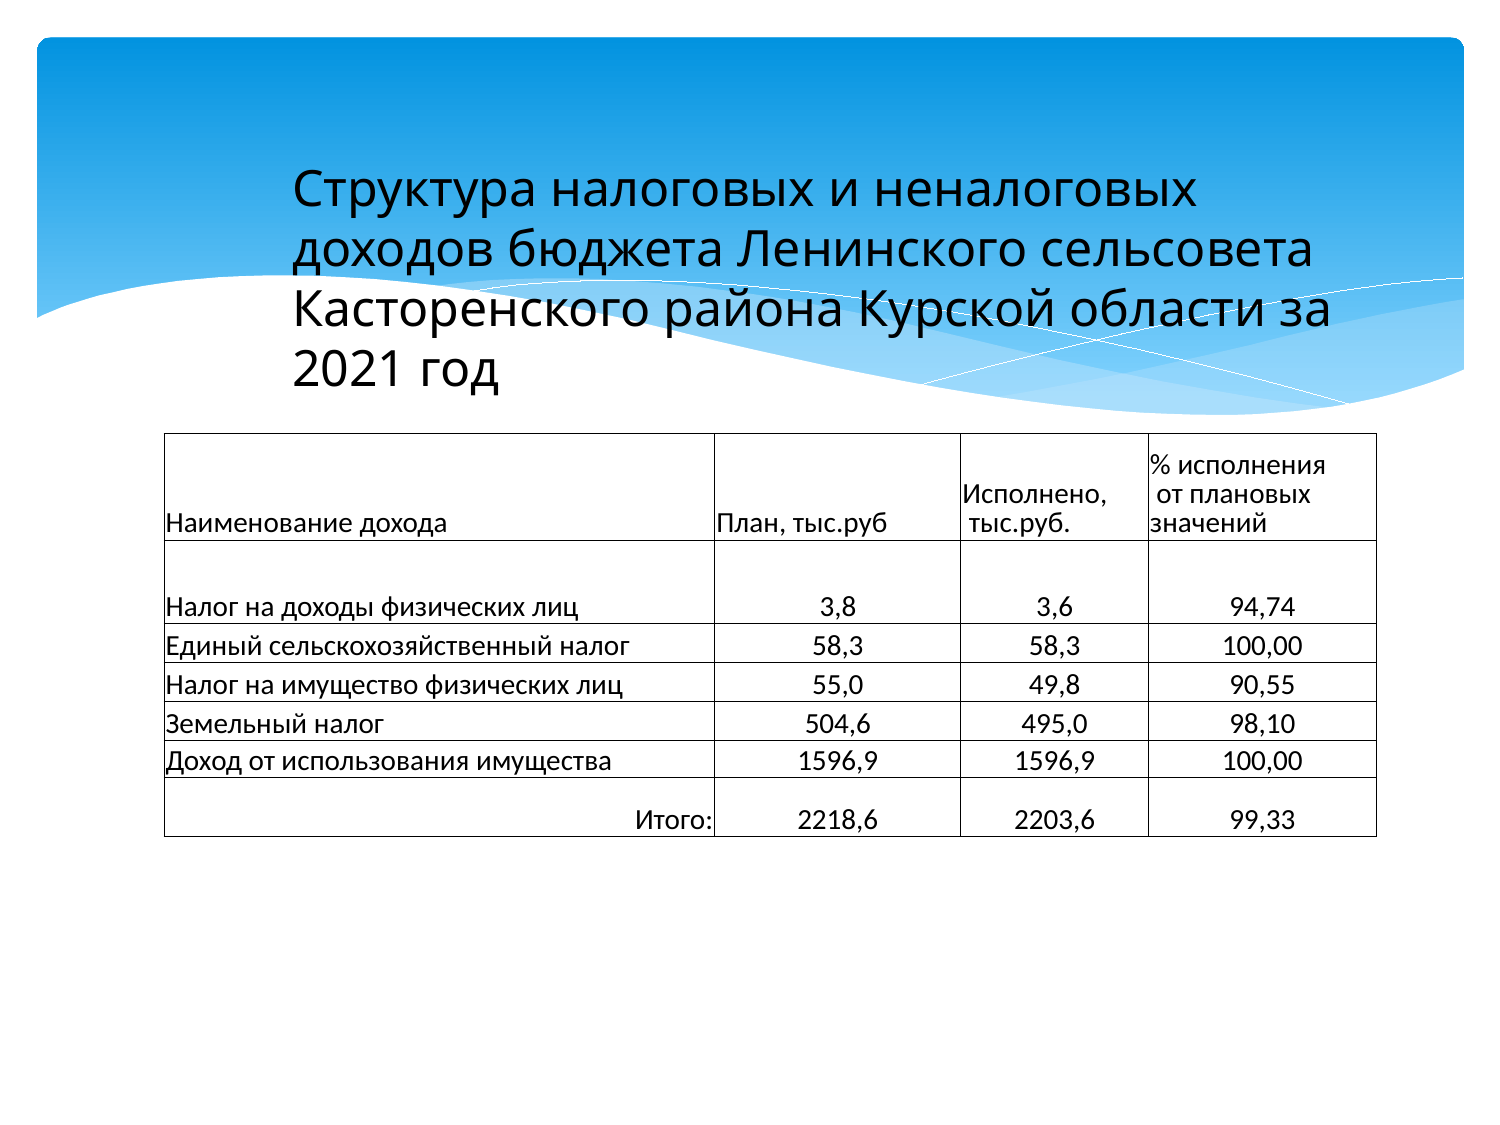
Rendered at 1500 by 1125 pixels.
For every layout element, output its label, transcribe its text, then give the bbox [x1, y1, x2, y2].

table_cell Налог на имущество физических лиц [363, 663, 714, 701]
table_cell 98,10 [1149, 702, 1376, 740]
table_cell 99,33 [1149, 778, 1376, 836]
table_cell Земельный налог [363, 702, 714, 740]
table_cell 504,6 [715, 702, 960, 740]
table_cell 1596,9 [715, 741, 960, 777]
table_cell Единый сельскохозяйственный налог [363, 624, 714, 662]
table_cell 94,74 [1149, 541, 1376, 623]
table_cell Итого: [363, 778, 714, 836]
table_cell Доход от использования имущества [363, 741, 714, 777]
table_cell 90,55 [1149, 663, 1376, 701]
table_header План, тыс.руб [715, 434, 960, 540]
table_cell 55,0 [715, 663, 960, 701]
table_cell 100,00 [1149, 624, 1376, 662]
table_cell 58,3 [961, 624, 1148, 662]
table_cell 1596,9 [961, 741, 1148, 777]
chart [0, 426, 358, 1125]
table_cell 49,8 [961, 663, 1148, 701]
table_cell 2203,6 [961, 778, 1148, 836]
text_box Структура налоговых и неналоговых доходов бюджета Ленинского сельсовета Касторенского района Курской области за 2021 год [277, 148, 1353, 404]
table_cell 2218,6 [715, 778, 960, 836]
table_cell 100,00 [1149, 741, 1376, 777]
table_cell Налог на доходы физических лиц [363, 541, 714, 623]
table_header Исполнено, тыс.руб. [961, 434, 1148, 540]
table_header % исполнения от плановых значений [1149, 434, 1376, 540]
table_cell 495,0 [961, 702, 1148, 740]
table_cell 3,6 [961, 541, 1148, 623]
table_cell 58,3 [715, 624, 960, 662]
table_cell 3,8 [715, 541, 960, 623]
table_header Наименование дохода [362, 434, 714, 540]
